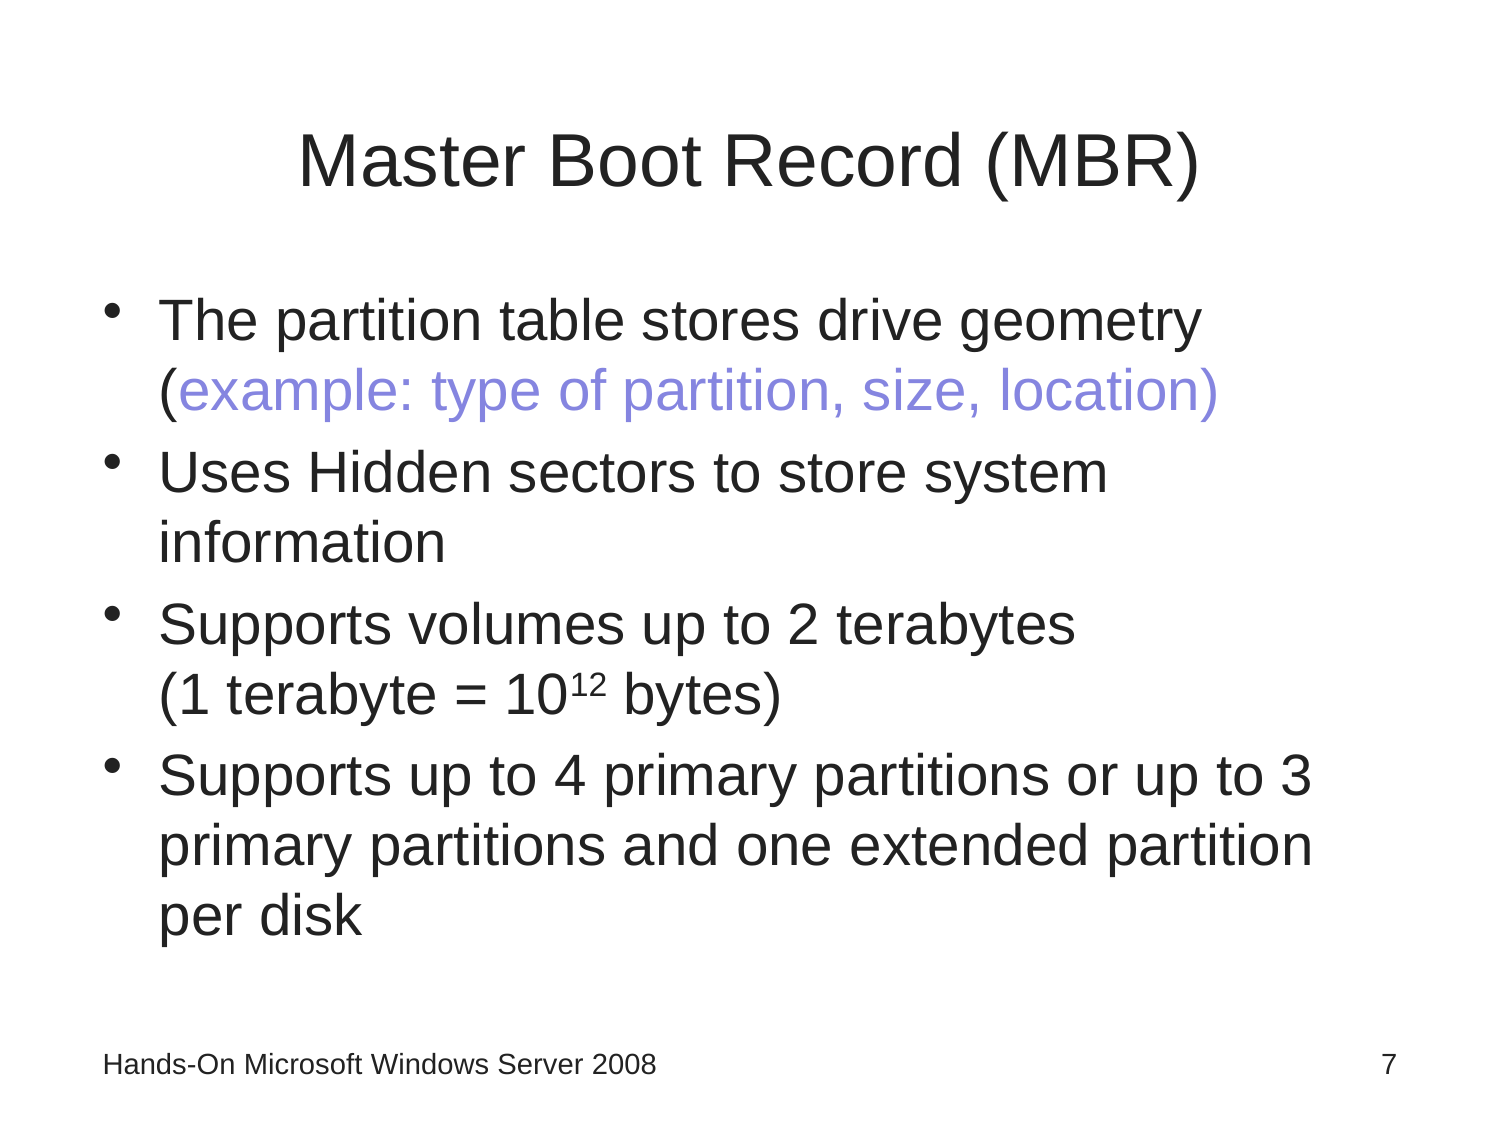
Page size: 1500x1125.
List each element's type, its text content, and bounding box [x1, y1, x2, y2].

title Master Boot Record (MBR) [87, 62, 1413, 251]
list The partition table stores drive geometry (example: type of partition, size, location) Uses Hidden sectors to store system information Supports volumes up to 2 terabytes (1 terabyte = 1012 bytes) Supports up to 4 primary partitions or up to 3 primary partitions and one extended partition per disk [87, 274, 1413, 1026]
footer Hands-On Microsoft Windows Server 2008 [87, 1037, 1051, 1101]
slide_number 7 [1074, 1037, 1413, 1101]
